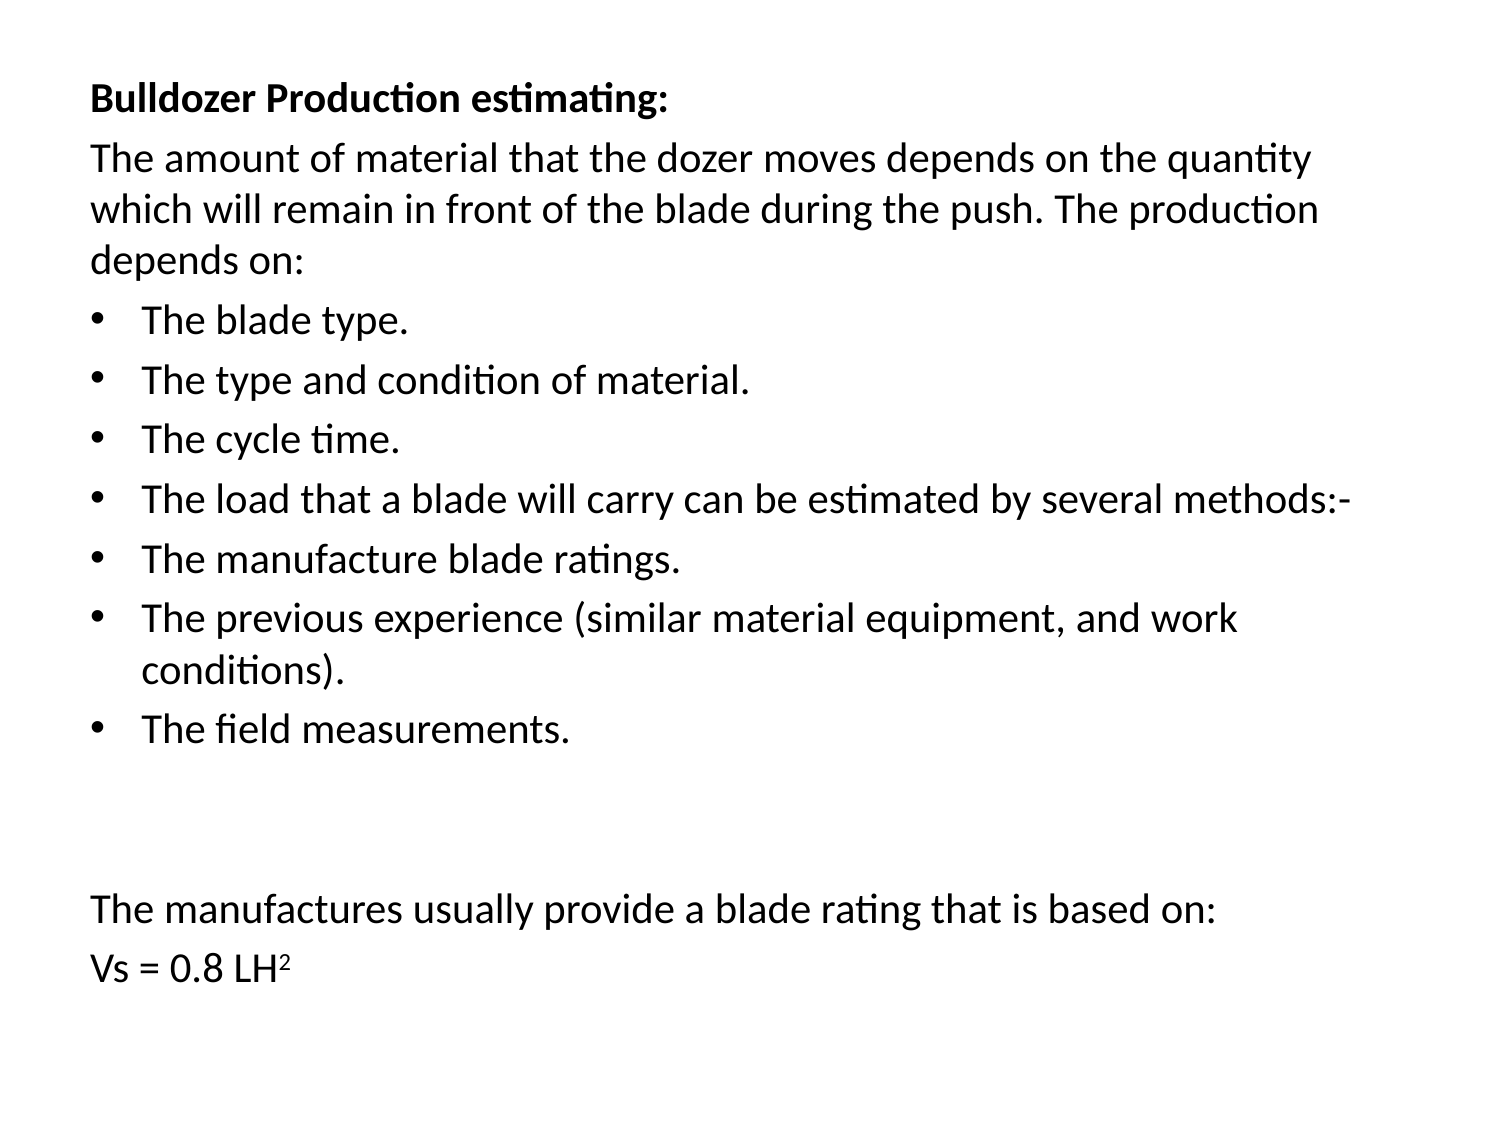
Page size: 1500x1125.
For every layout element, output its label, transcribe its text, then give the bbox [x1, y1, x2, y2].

list Bulldozer Production estimating: The amount of material that the dozer moves depends on the quantity which will remain in front of the blade during the push. The production depends on: The blade type. The type and condition of material. The cycle time. The load that a blade will carry can be estimated by several methods:- The manufacture blade ratings. The previous experience (similar material equipment, and work conditions). The field measurements. The manufactures usually provide a blade rating that is based on: Vs = 0.8 LH2 [75, 62, 1425, 1005]
